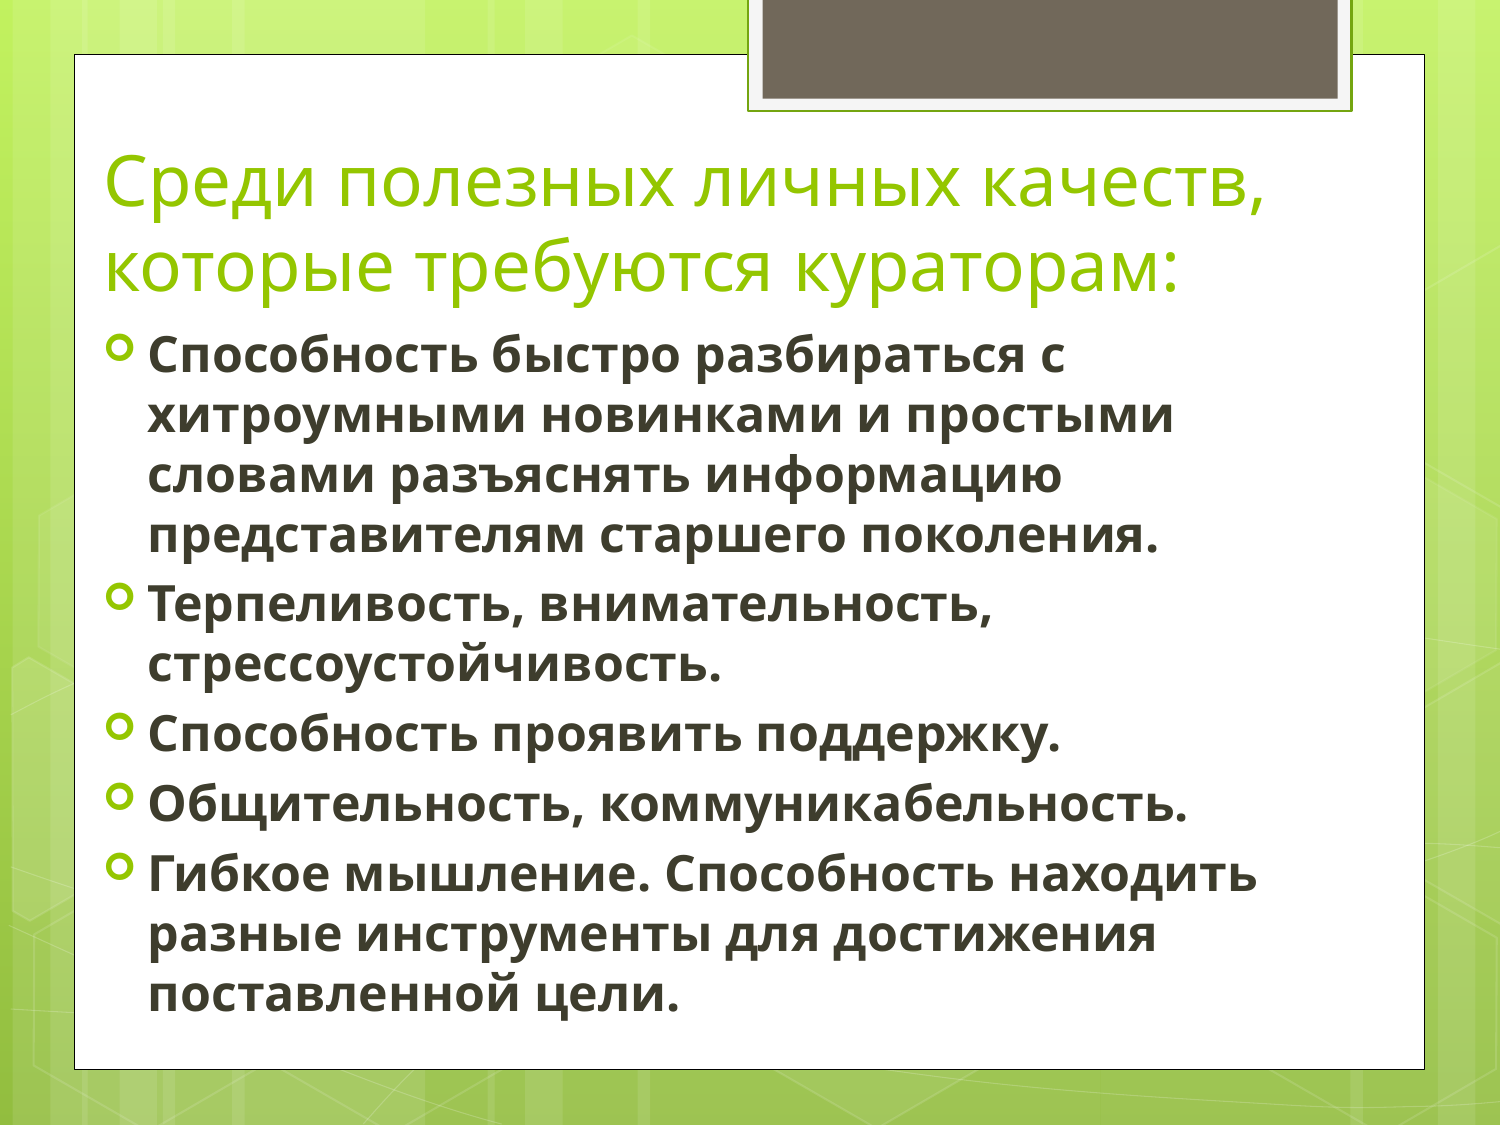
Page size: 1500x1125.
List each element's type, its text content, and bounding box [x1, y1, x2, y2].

title Среди полезных личных качеств, которые требуются кураторам: [88, 125, 1412, 313]
list Способность быстро разбираться с хитроумными новинками и простыми словами разъяснять информацию представителям старшего поколения. Терпеливость, внимательность, стрессоустойчивость. Способность проявить поддержку. Общительность, коммуникабельность. Гибкое мышление. Способность находить разные инструменты для достижения поставленной цели. [76, 314, 1412, 1047]
